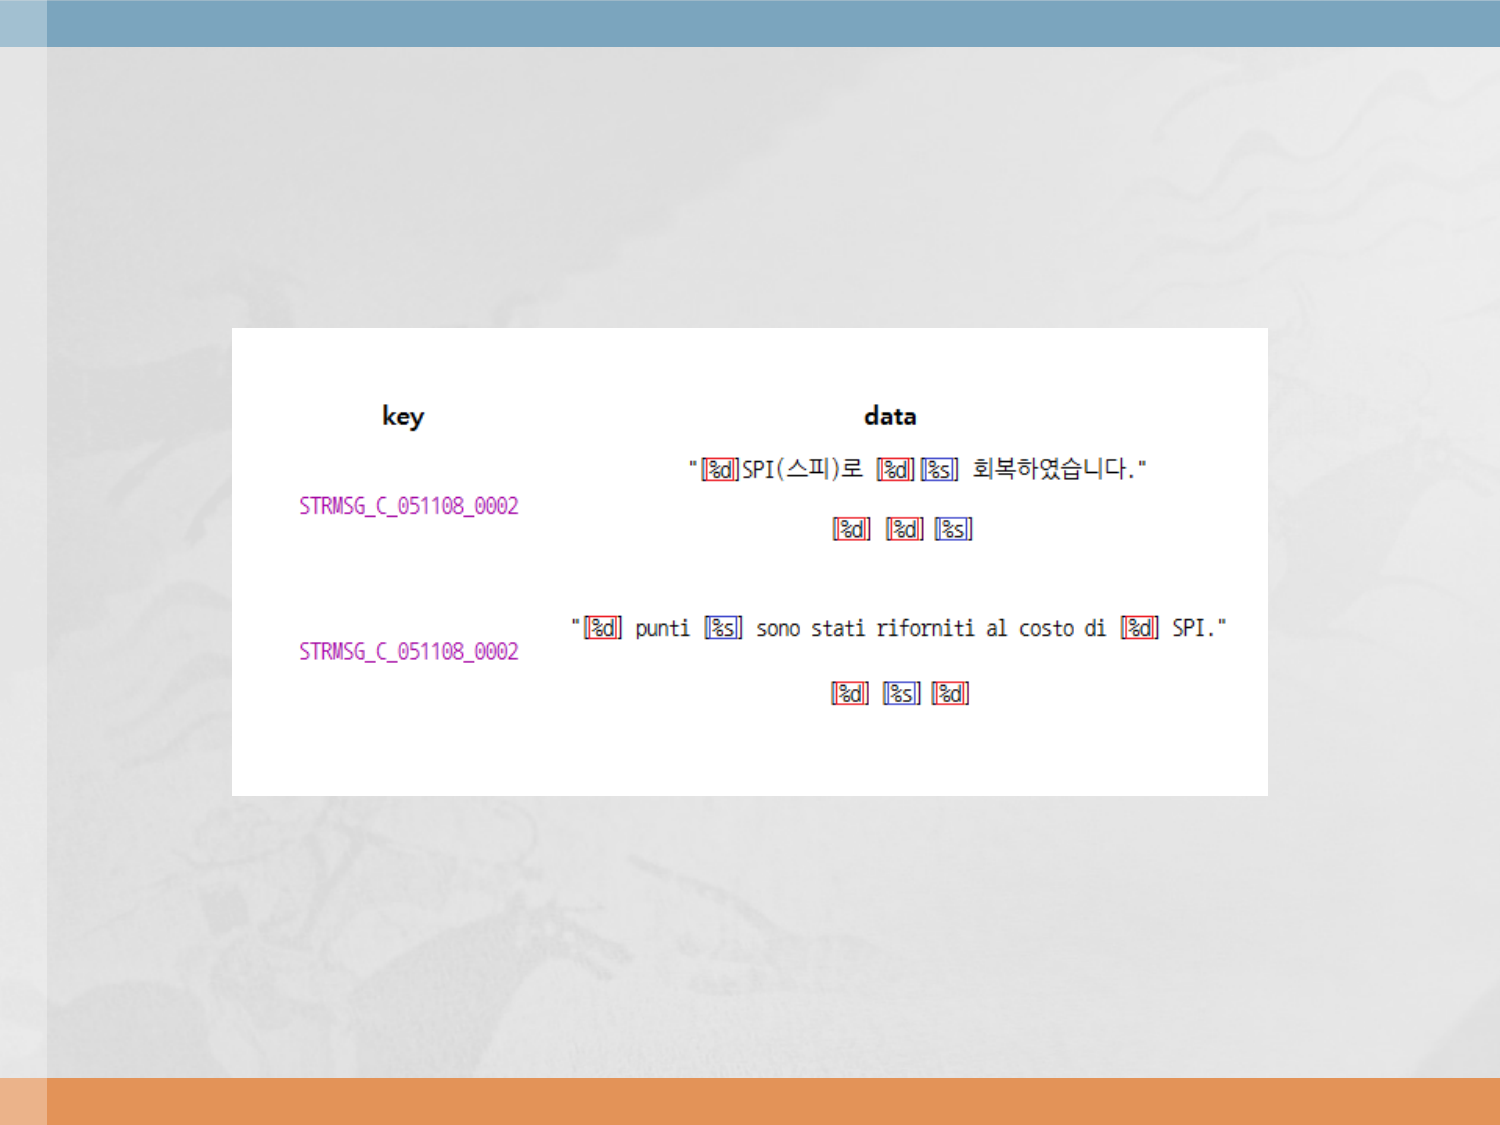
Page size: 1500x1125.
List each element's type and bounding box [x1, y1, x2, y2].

picture [232, 328, 1268, 797]
